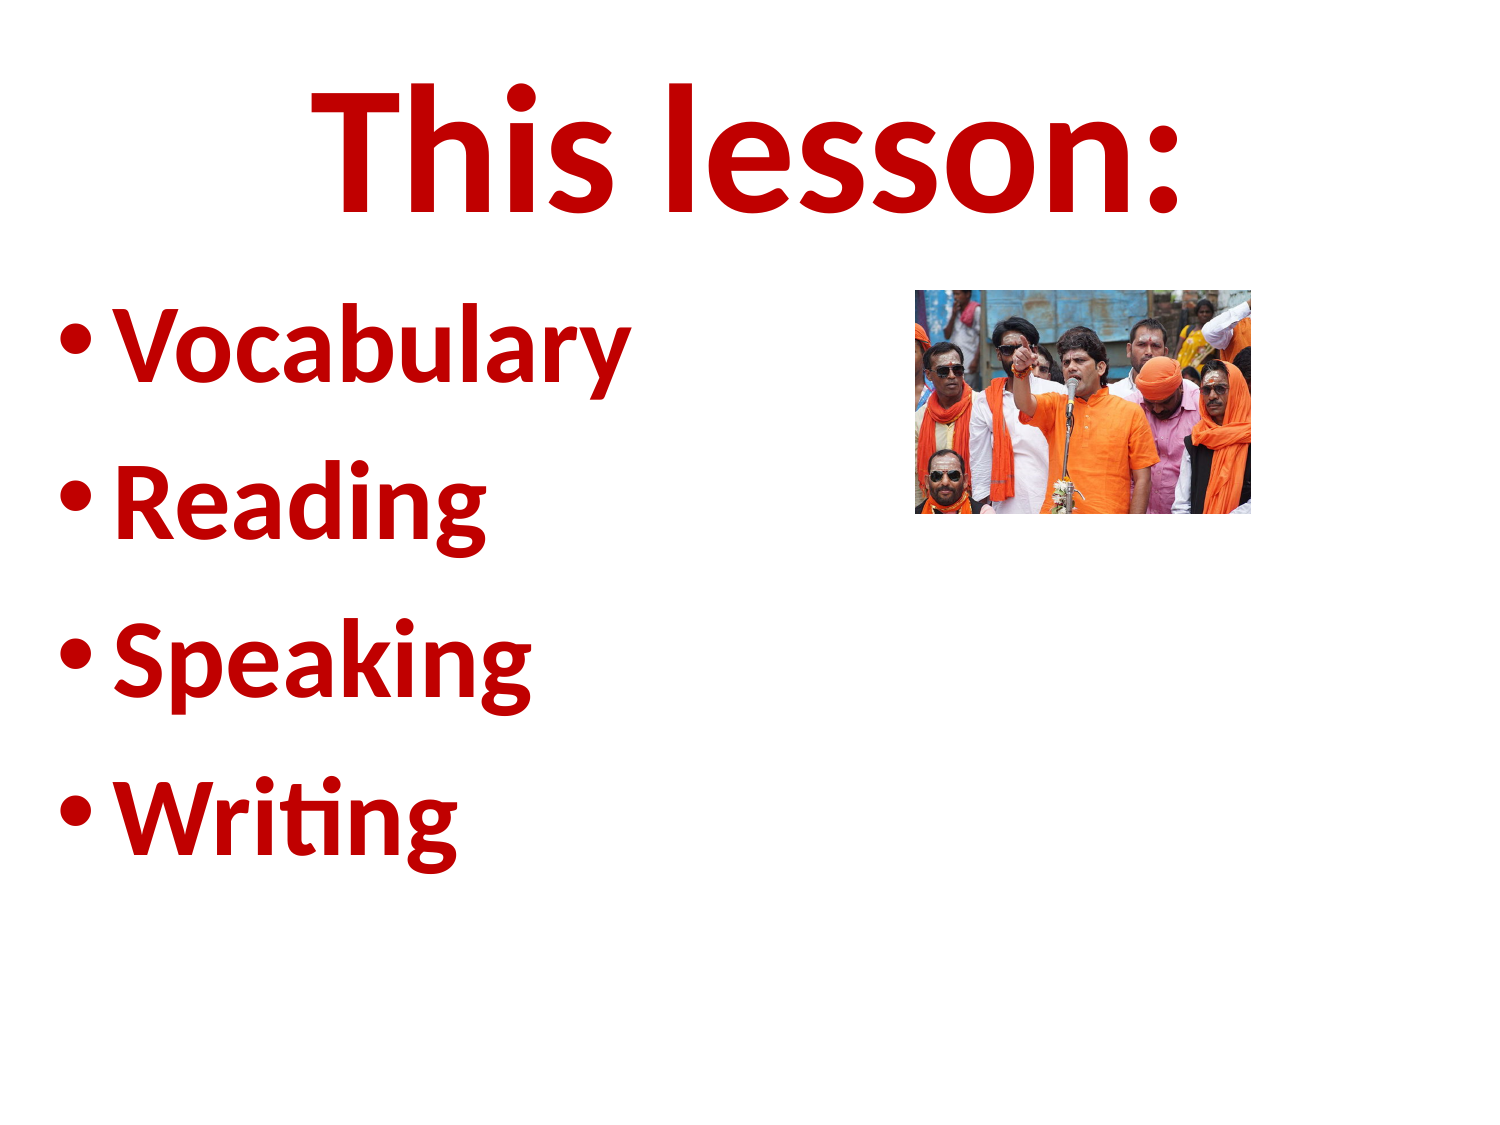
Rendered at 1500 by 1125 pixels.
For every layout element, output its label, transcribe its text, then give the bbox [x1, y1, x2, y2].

picture [915, 290, 1251, 515]
title This lesson: [75, 45, 1425, 233]
list Vocabulary Reading Speaking Writing [41, 262, 1465, 1083]
